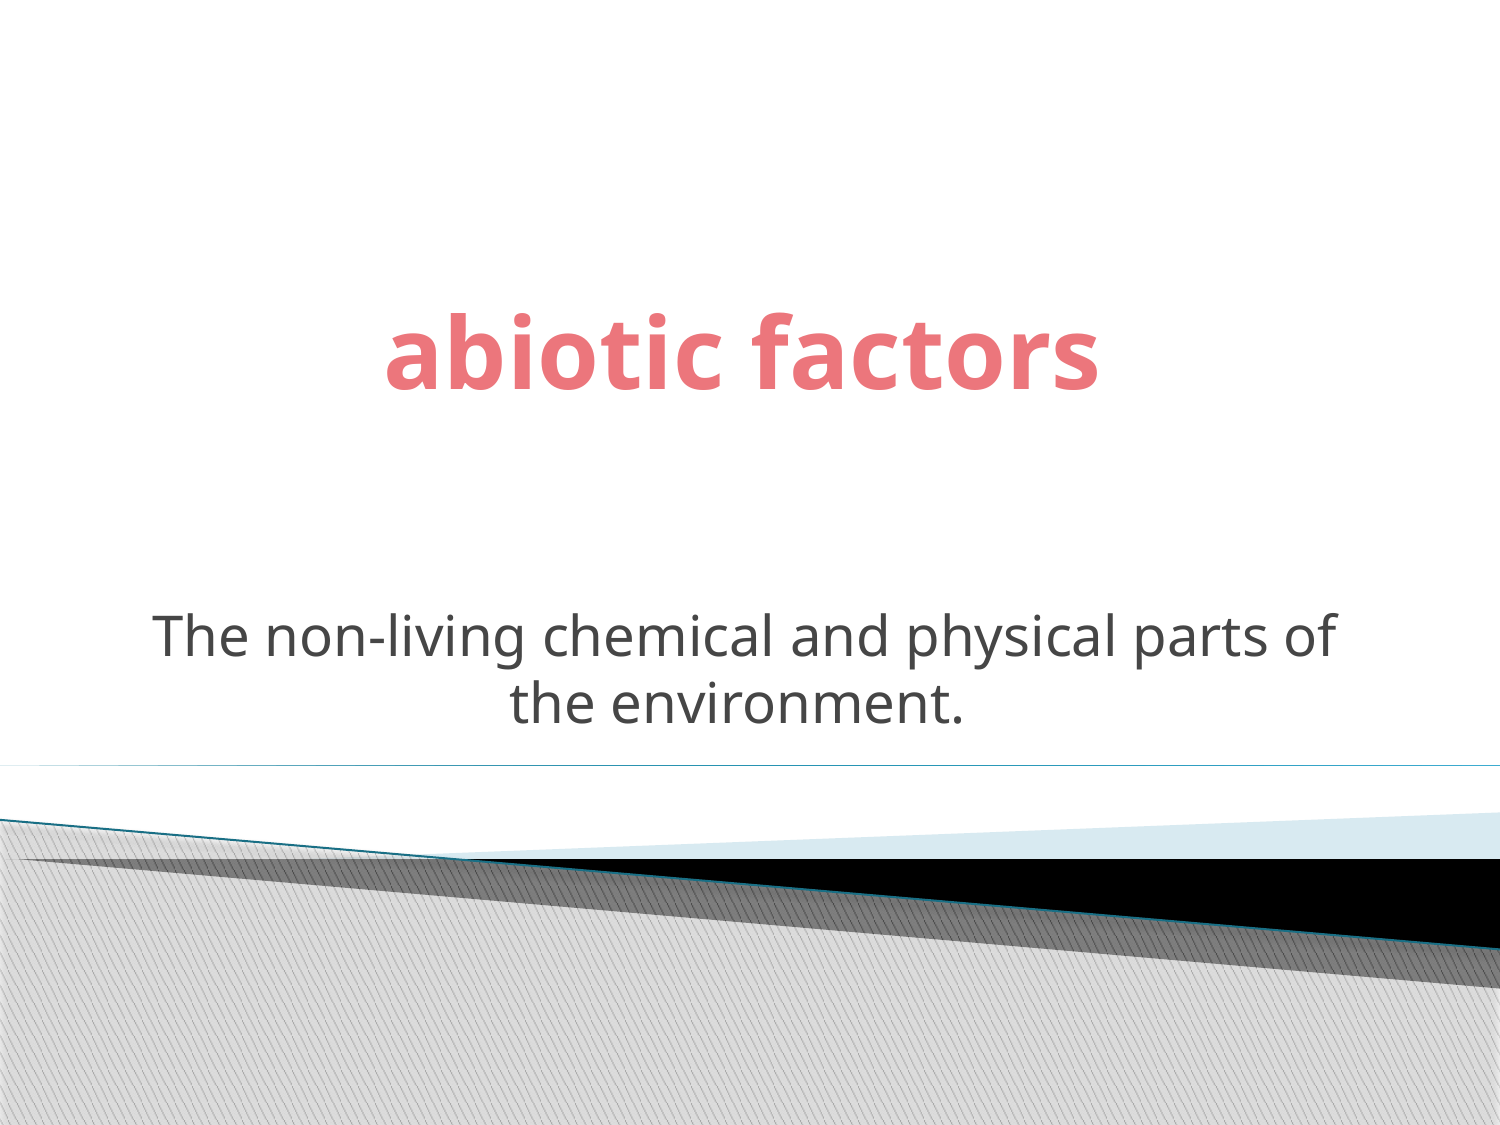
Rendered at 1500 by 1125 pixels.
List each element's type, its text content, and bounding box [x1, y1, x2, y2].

picture [5, 859, 1500, 989]
title abiotic factors [105, 117, 1381, 418]
subtitle The non-living chemical and physical parts of the environment. [112, 592, 1388, 790]
